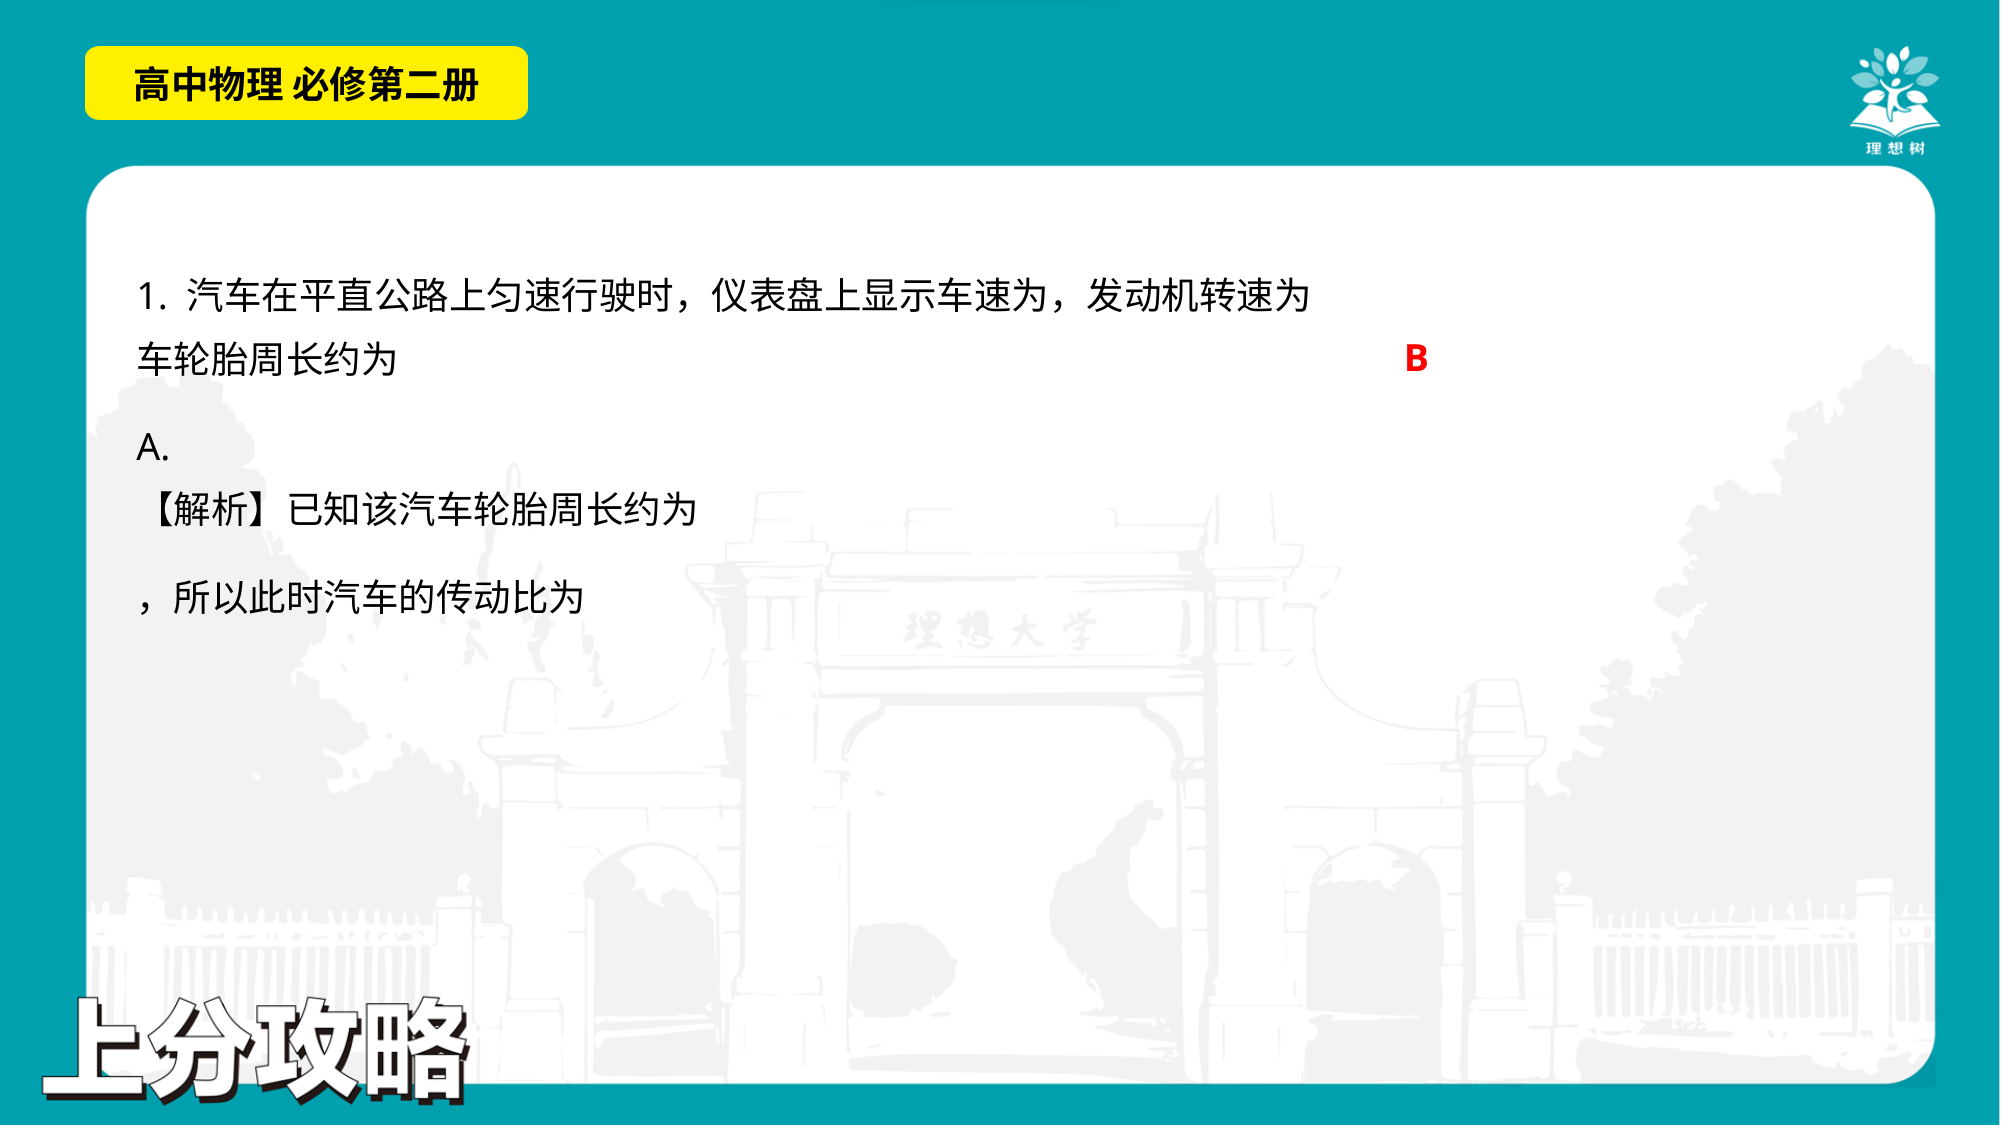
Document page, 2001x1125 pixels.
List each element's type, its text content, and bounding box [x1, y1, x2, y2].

text_box B [1389, 314, 1444, 373]
picture [0, 0, 2000, 1125]
